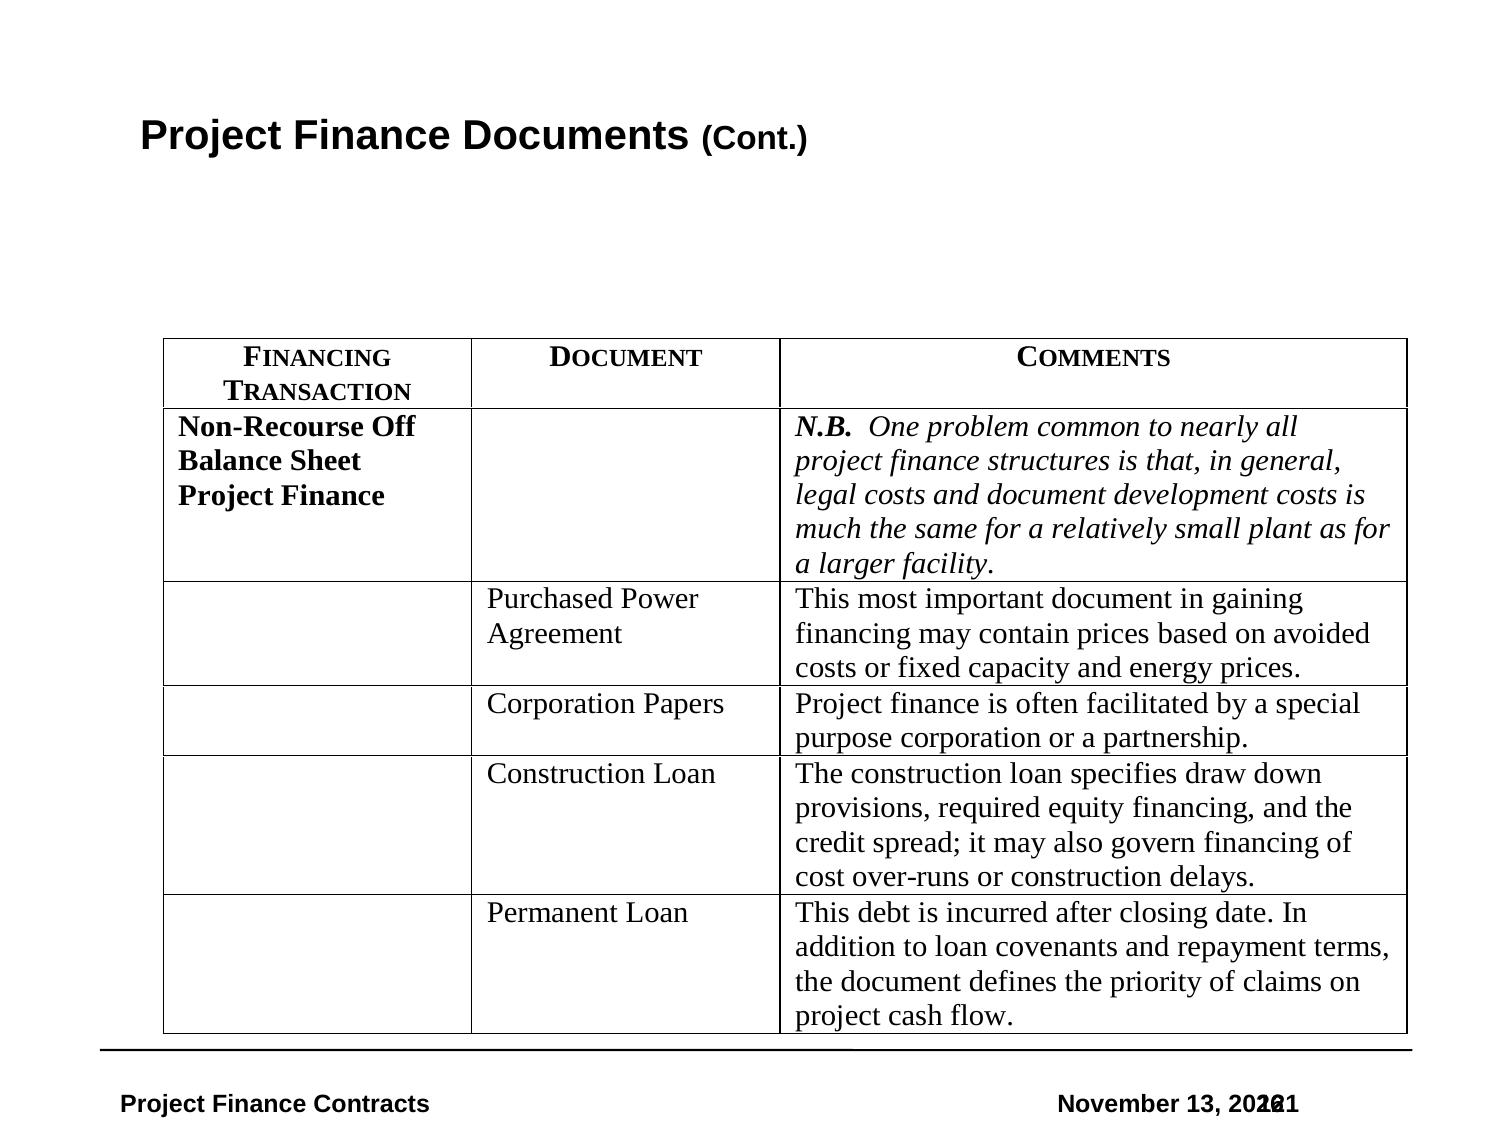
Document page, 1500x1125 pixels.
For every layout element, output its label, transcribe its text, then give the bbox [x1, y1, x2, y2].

title Project Finance Documents (Cont.) [124, 99, 1288, 226]
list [162, 337, 1500, 1065]
